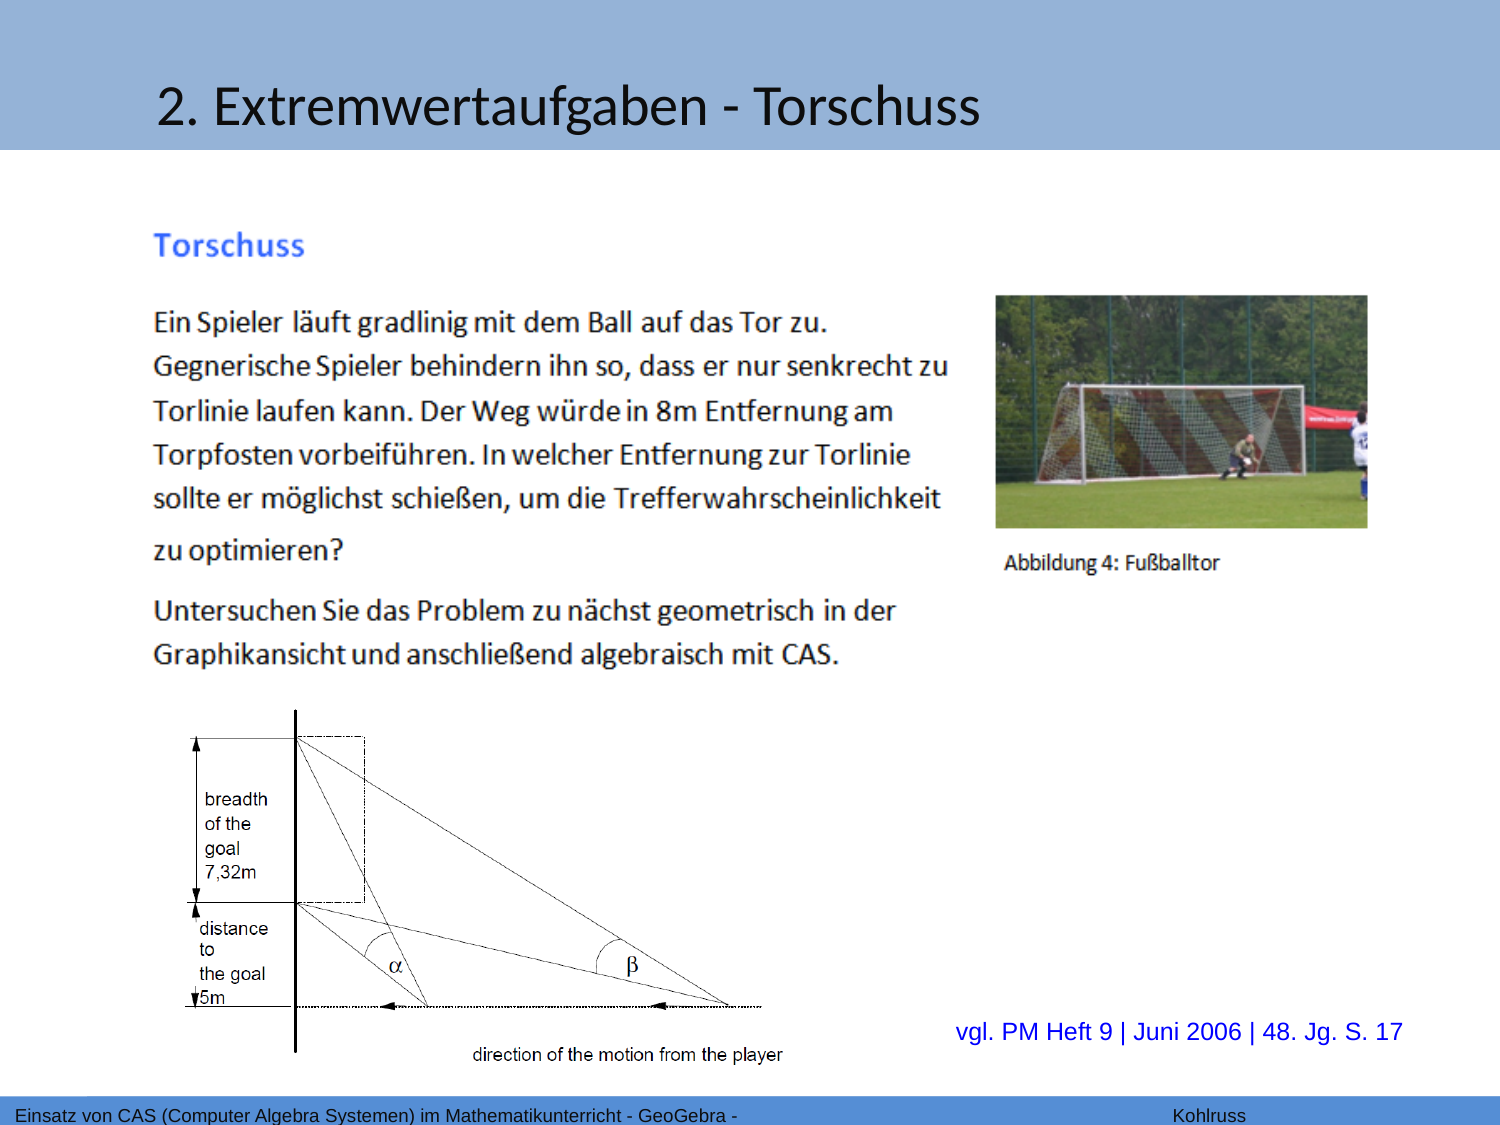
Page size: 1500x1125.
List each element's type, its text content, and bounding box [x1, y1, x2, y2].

text_box 2. Extremwertaufgaben - Torschuss [141, 59, 1500, 145]
text_box vgl. PM Heft 9 | Juni 2006 | 48. Jg. S. 17 [941, 1007, 1420, 1053]
picture [135, 195, 1388, 693]
picture [141, 697, 821, 1078]
